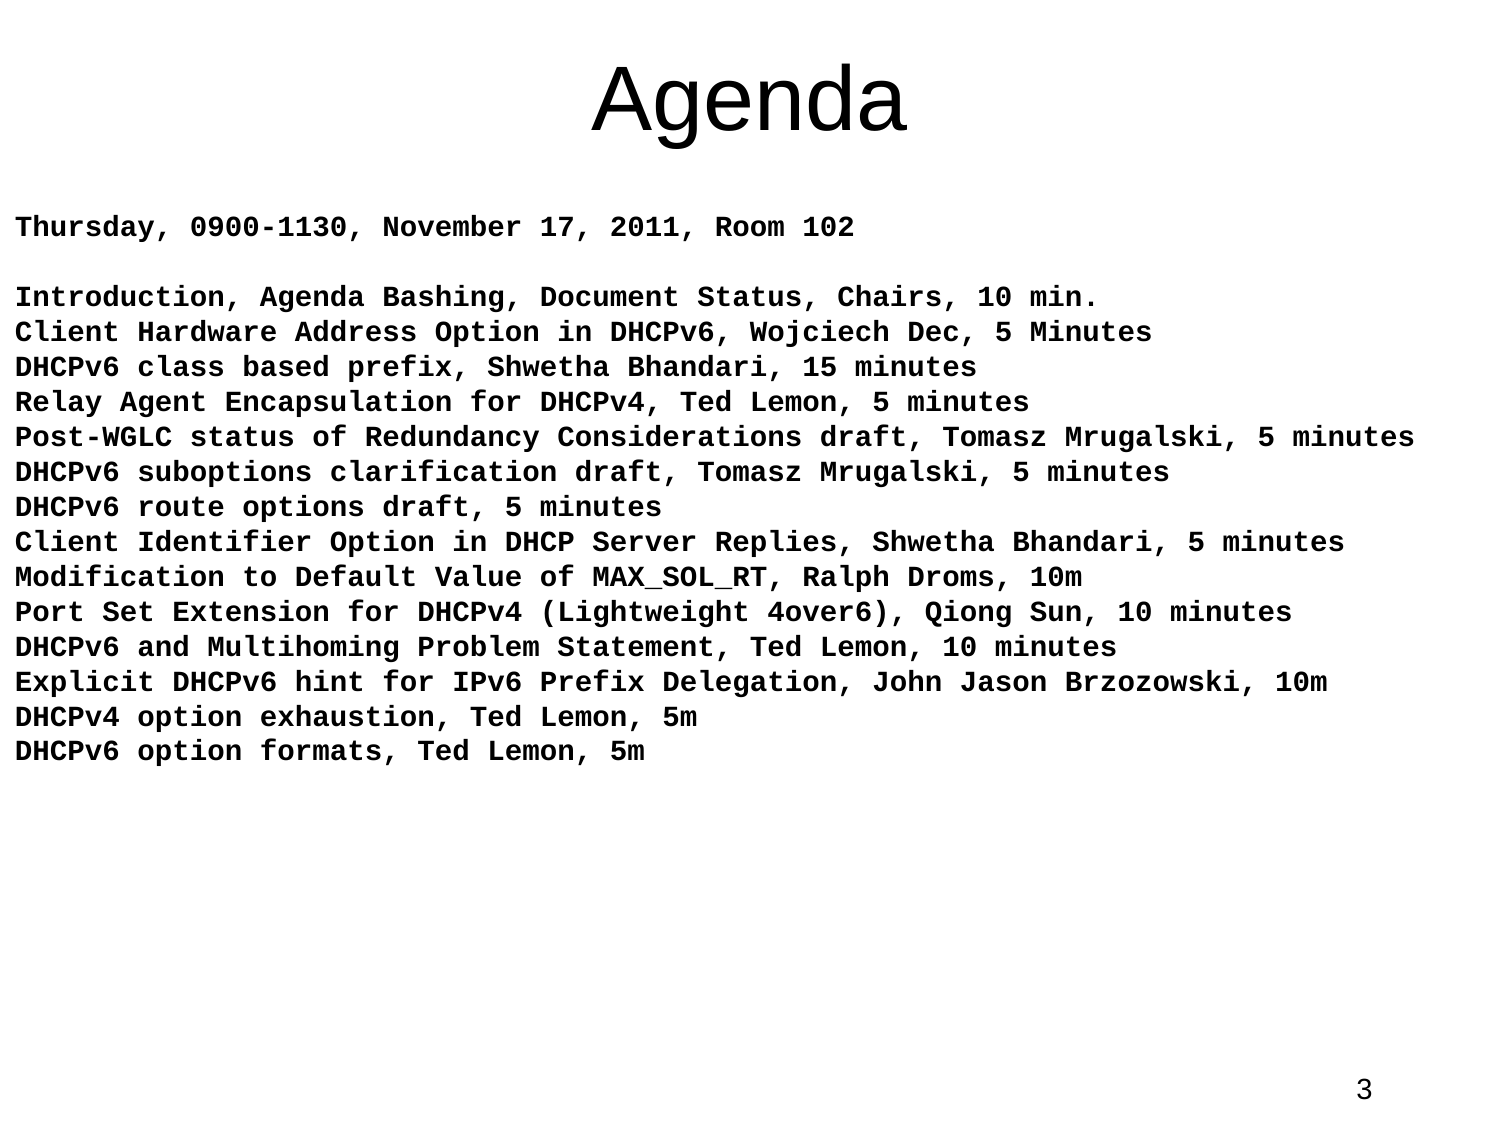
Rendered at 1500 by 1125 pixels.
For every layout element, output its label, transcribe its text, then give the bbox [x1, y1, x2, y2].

text_box Thursday, 0900-1130, November 17, 2011, Room 102 Introduction, Agenda Bashing, Document Status, Chairs, 10 min. Client Hardware Address Option in DHCPv6, Wojciech Dec, 5 Minutes DHCPv6 class based prefix, Shwetha Bhandari, 15 minutes Relay Agent Encapsulation for DHCPv4, Ted Lemon, 5 minutes Post-WGLC status of Redundancy Considerations draft, Tomasz Mrugalski, 5 minutes DHCPv6 suboptions clarification draft, Tomasz Mrugalski, 5 minutes DHCPv6 route options draft, 5 minutes Client Identifier Option in DHCP Server Replies, Shwetha Bhandari, 5 minutes Modification to Default Value of MAX_SOL_RT, Ralph Droms, 10m Port Set Extension for DHCPv4 (Lightweight 4over6), Qiong Sun, 10 minutes DHCPv6 and Multihoming Problem Statement, Ted Lemon, 10 minutes Explicit DHCPv6 hint for IPv6 Prefix Delegation, John Jason Brzozowski, 10m DHCPv4 option exhaustion, Ted Lemon, 5m DHCPv6 option formats, Ted Lemon, 5m [0, 199, 1500, 775]
slide_number 3 [1074, 1062, 1388, 1101]
title Agenda [112, 0, 1388, 188]
